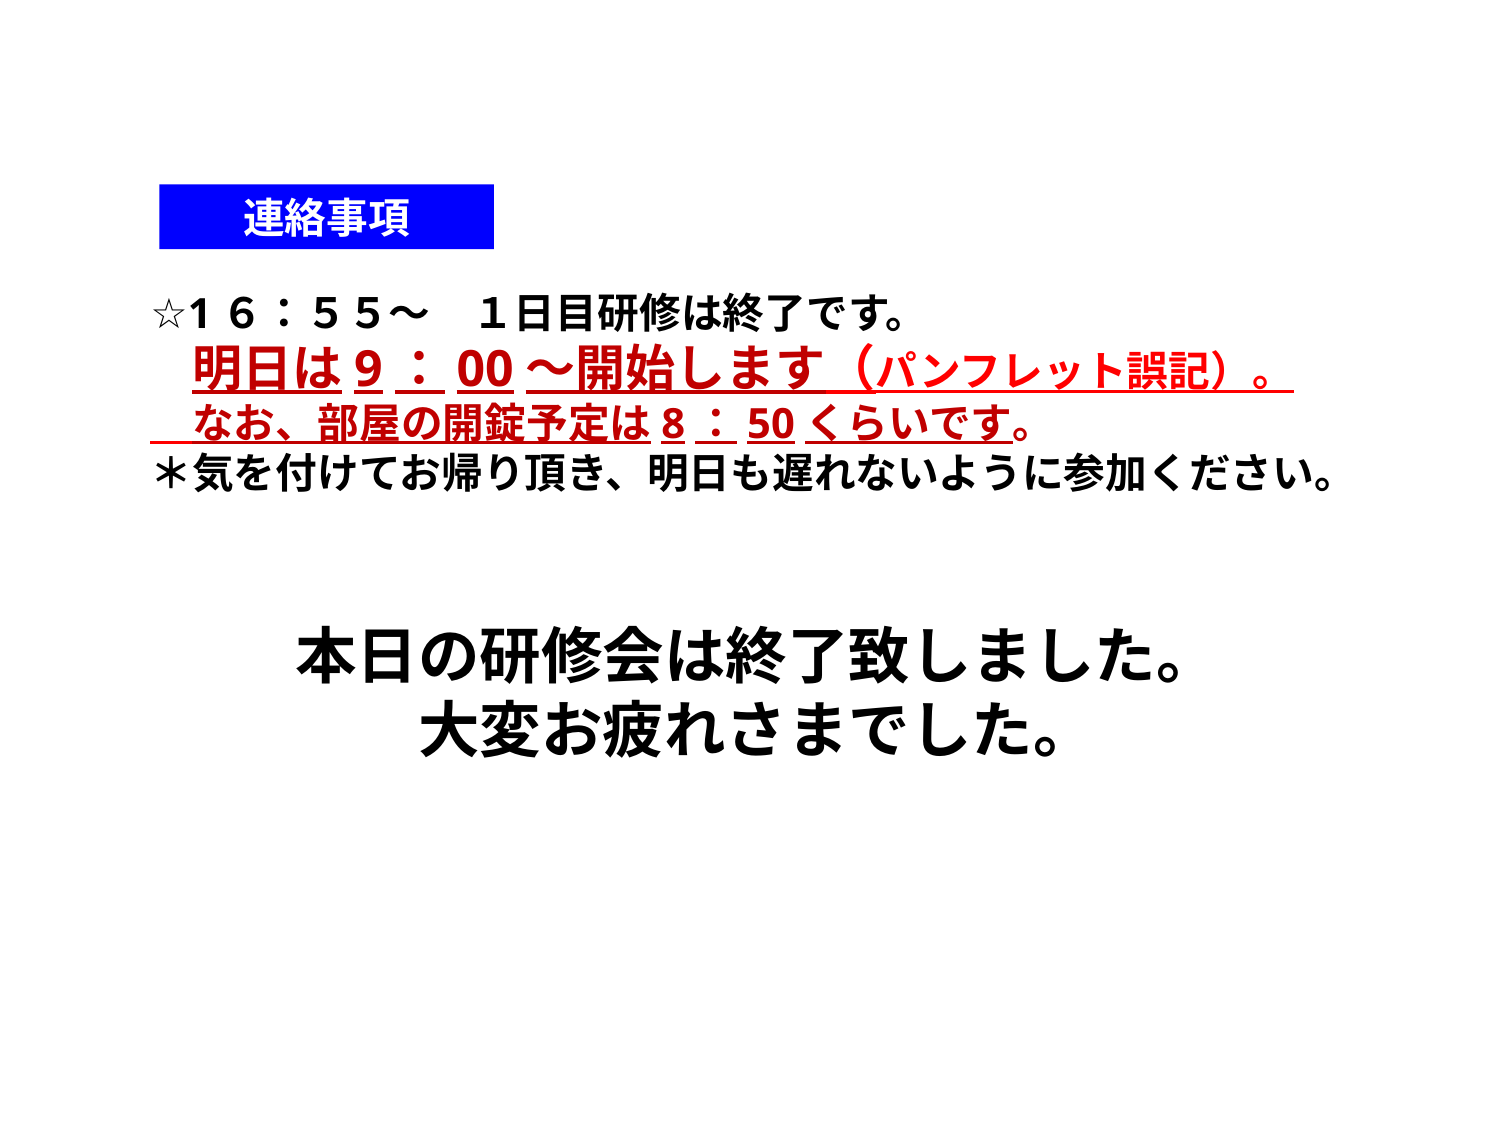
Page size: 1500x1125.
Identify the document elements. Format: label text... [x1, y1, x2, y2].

text_box ☆1６：５５～ １日目研修は終了です。 明日は9：00～開始します（パンフレット誤記）。 なお、部屋の開錠予定は8：50くらいです。 ＊気を付けてお帰り頂き、明日も遅れないように参加ください。 [135, 278, 1471, 563]
text_box 連絡事項 [159, 184, 494, 250]
text_box 本日の研修会は終了致しました。 大変お疲れさまでした。 [47, 609, 1466, 865]
